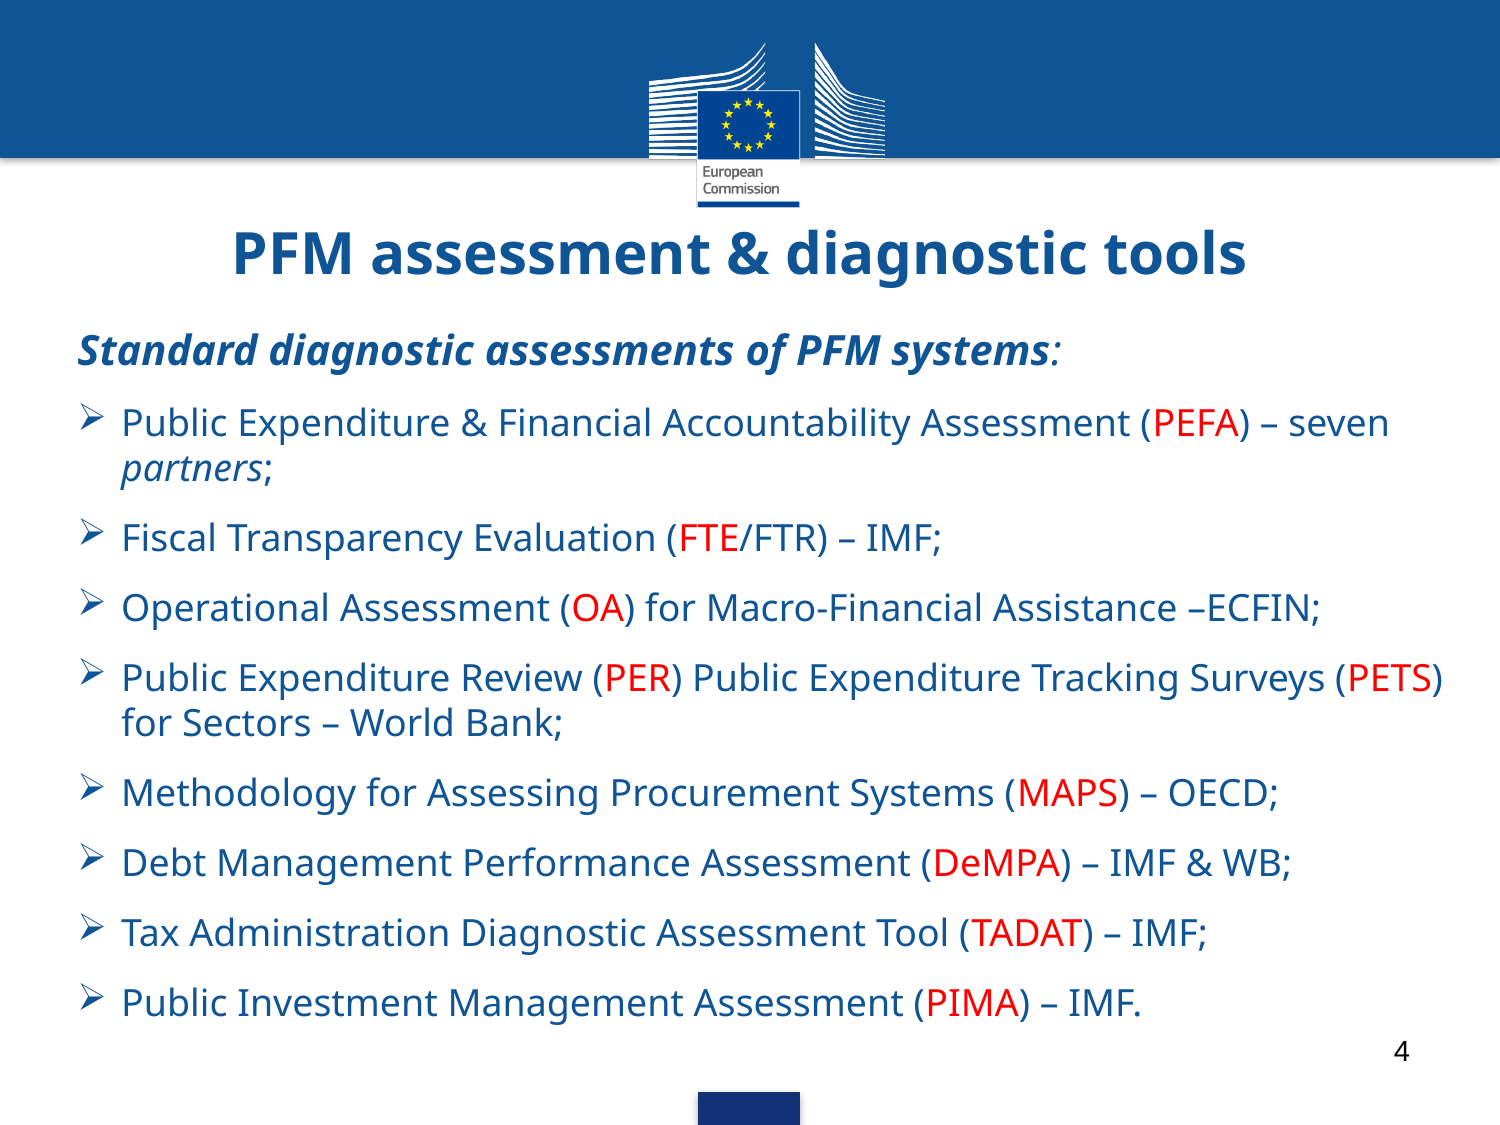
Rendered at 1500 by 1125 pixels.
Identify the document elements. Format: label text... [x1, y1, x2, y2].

picture [649, 42, 885, 197]
slide_number 4 [1074, 1024, 1426, 1103]
list Standard diagnostic assessments of PFM systems: Public Expenditure & Financial Accountability Assessment (PEFA) – seven partners; Fiscal Transparency Evaluation (FTE/FTR) – IMF; Operational Assessment (OA) for Macro-Financial Assistance –ECFIN; Public Expenditure Review (PER) Public Expenditure Tracking Surveys (PETS) for Sectors – World Bank; Methodology for Assessing Procurement Systems (MAPS) – OECD; Debt Management Performance Assessment (DeMPA) – IMF & WB; Tax Administration Diagnostic Assessment Tool (TADAT) – IMF; Public Investment Management Assessment (PIMA) – IMF. [46, 316, 1466, 1091]
title PFM assessment & diagnostic tools [64, 197, 1416, 305]
